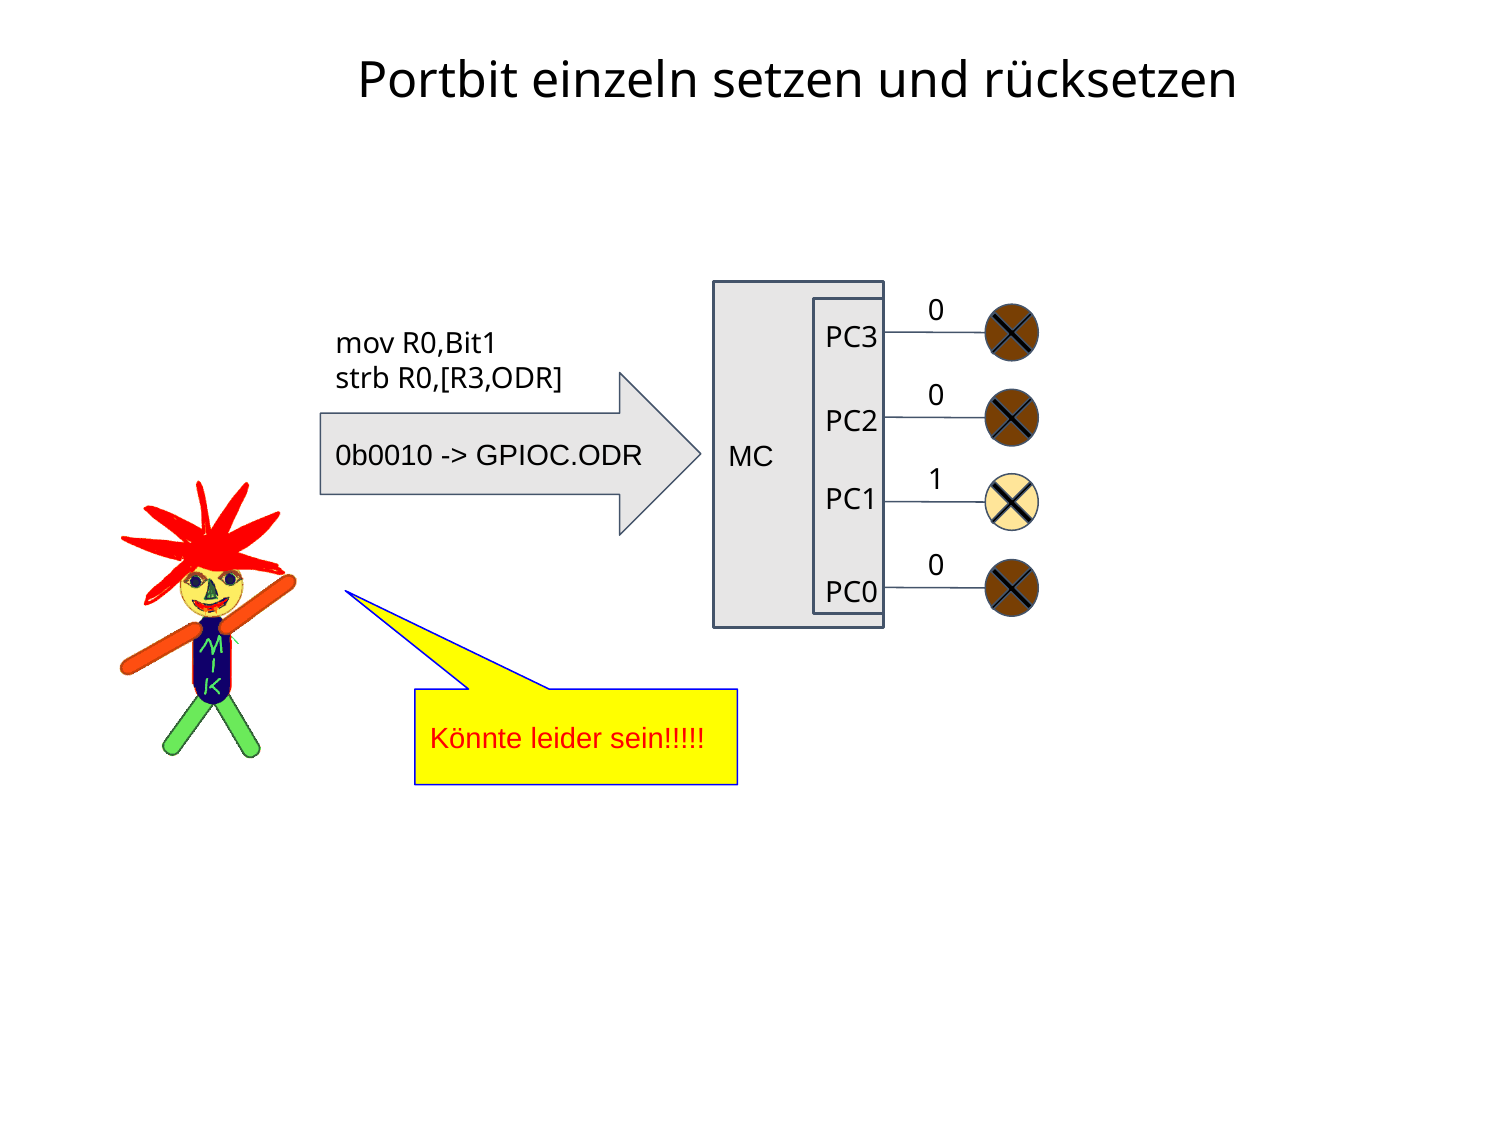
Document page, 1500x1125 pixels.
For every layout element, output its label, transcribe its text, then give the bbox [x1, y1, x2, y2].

picture [100, 473, 308, 765]
text_box MC [713, 281, 877, 628]
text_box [882, 531, 1051, 628]
text_box Könnte leider sein!!!!! [345, 590, 738, 785]
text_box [882, 360, 1051, 445]
text_box [813, 298, 877, 614]
title Portbit einzeln setzen und rücksetzen [160, 41, 1436, 116]
text_box 0b0010 -> GPIOC.ODR [320, 372, 701, 536]
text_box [882, 445, 1051, 531]
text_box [882, 275, 1051, 360]
text_box PC0 [810, 558, 877, 617]
text_box mov R0,Bit1 strb R0,[R3,ODR] [320, 309, 597, 405]
